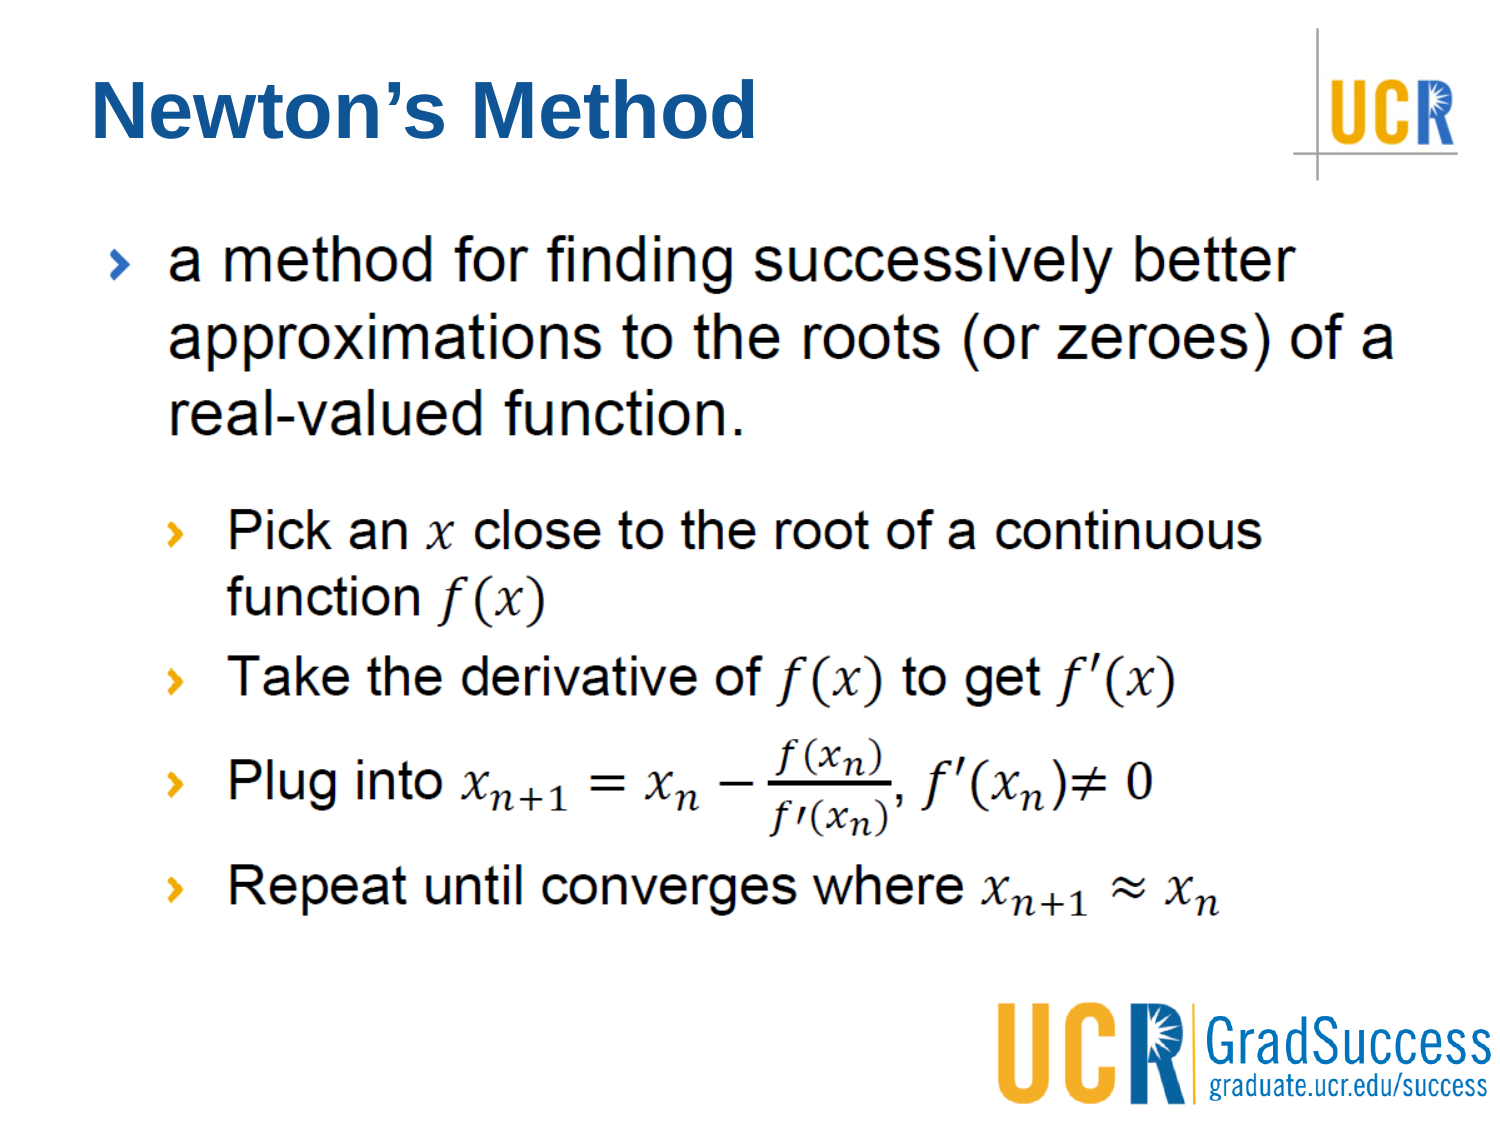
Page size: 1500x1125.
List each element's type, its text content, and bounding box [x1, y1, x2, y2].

title Newton’s Method [75, 37, 1300, 163]
picture [99, 224, 1413, 942]
picture [1282, 0, 1500, 196]
